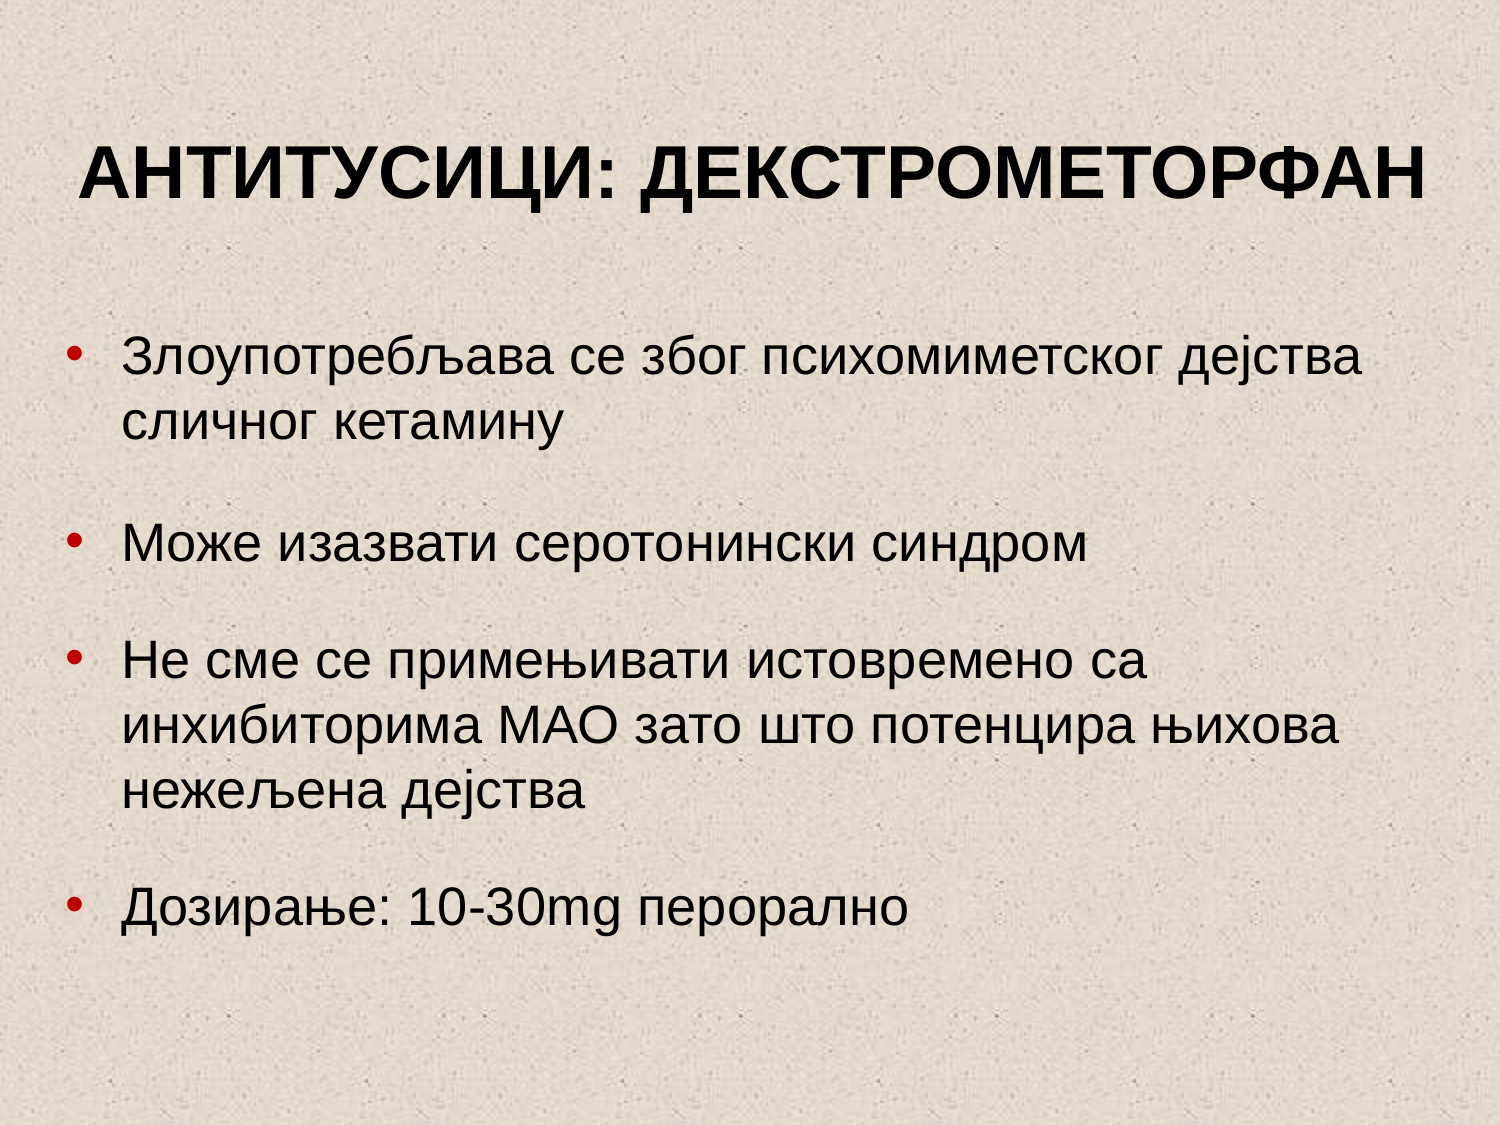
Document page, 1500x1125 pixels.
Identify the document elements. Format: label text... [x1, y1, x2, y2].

title АНТИТУСИЦИ: ДЕКСТРОМЕТОРФАН [24, 75, 1463, 263]
list Злоупотребљава се због психомиметског дејства сличног кетамину Може изазвати серотонински синдром Не сме се примењивати истовремено са инхибиторима МАО зато што потенцира њихова нежељена дејства Дозирање: 10-30mg перорално [50, 312, 1500, 1125]
picture [0, 0, 1500, 1125]
